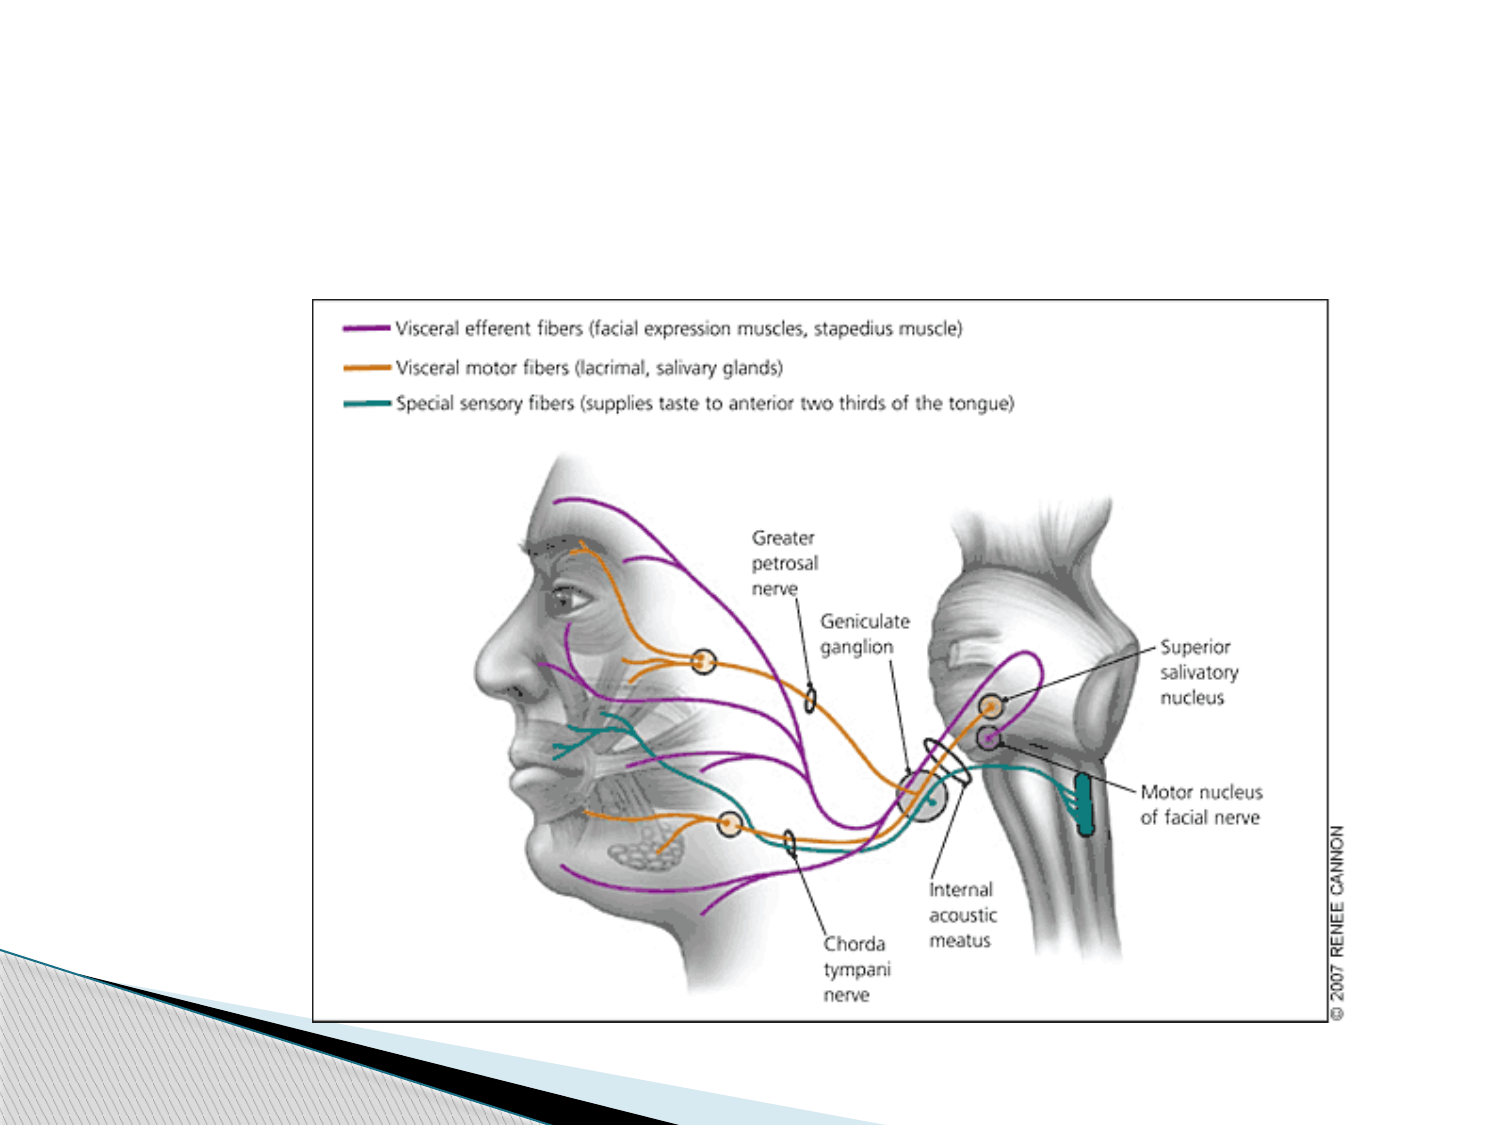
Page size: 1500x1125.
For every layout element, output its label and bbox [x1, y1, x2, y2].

list [312, 299, 1348, 1023]
